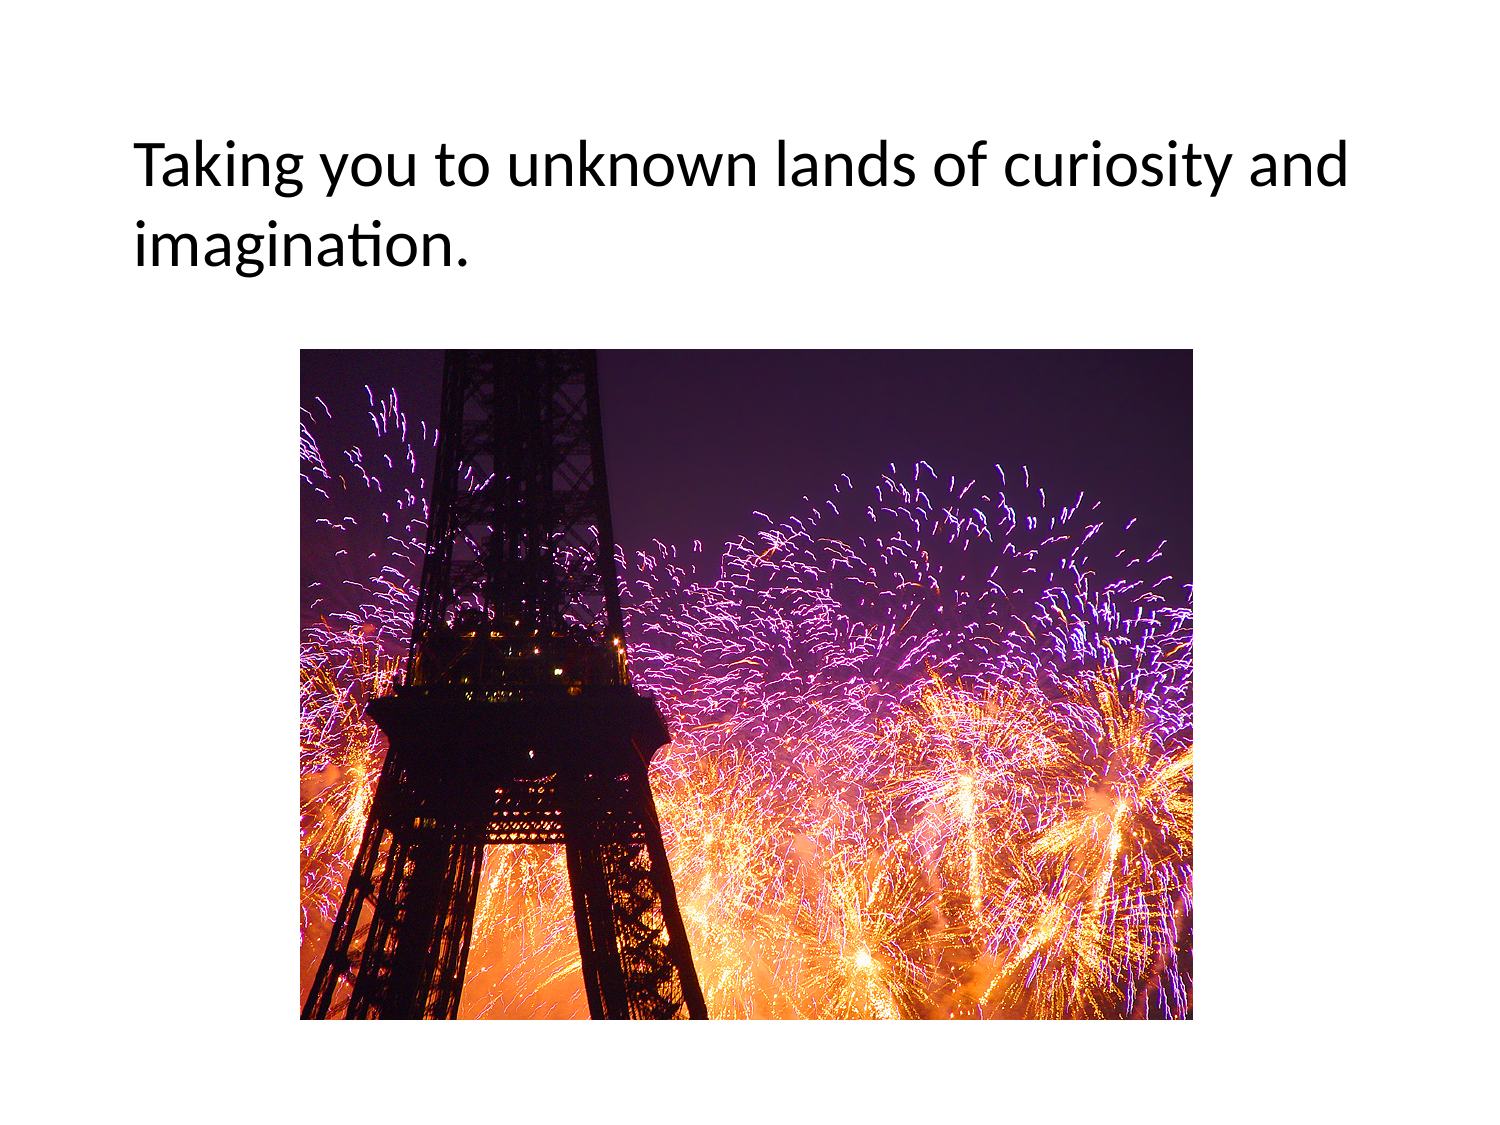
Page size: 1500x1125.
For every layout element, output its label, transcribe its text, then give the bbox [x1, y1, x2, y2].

picture [299, 349, 1193, 1020]
list Taking you to unknown lands of curiosity and imagination. [62, 112, 1413, 855]
